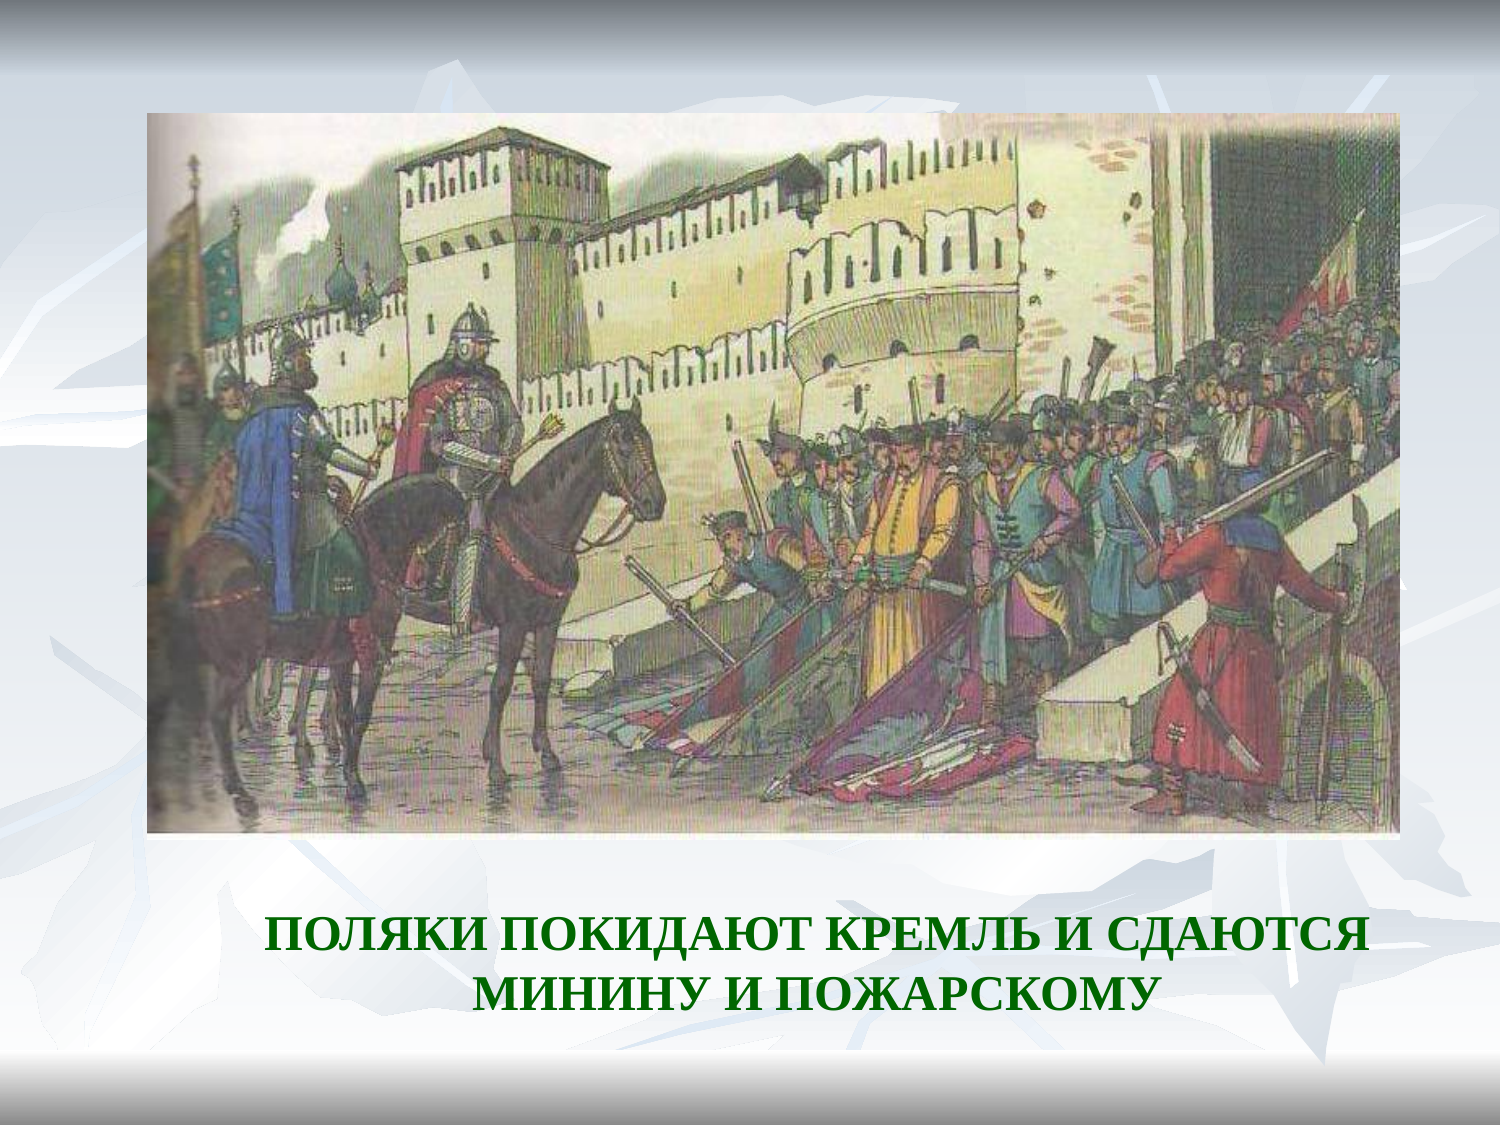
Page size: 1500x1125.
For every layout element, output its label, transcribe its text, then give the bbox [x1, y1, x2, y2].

picture [147, 113, 1400, 840]
text_box ПОЛЯКИ ПОКИДАЮТ КРЕМЛЬ И СДАЮТСЯ МИНИНУ И ПОЖАРСКОМУ [135, 893, 1500, 1028]
